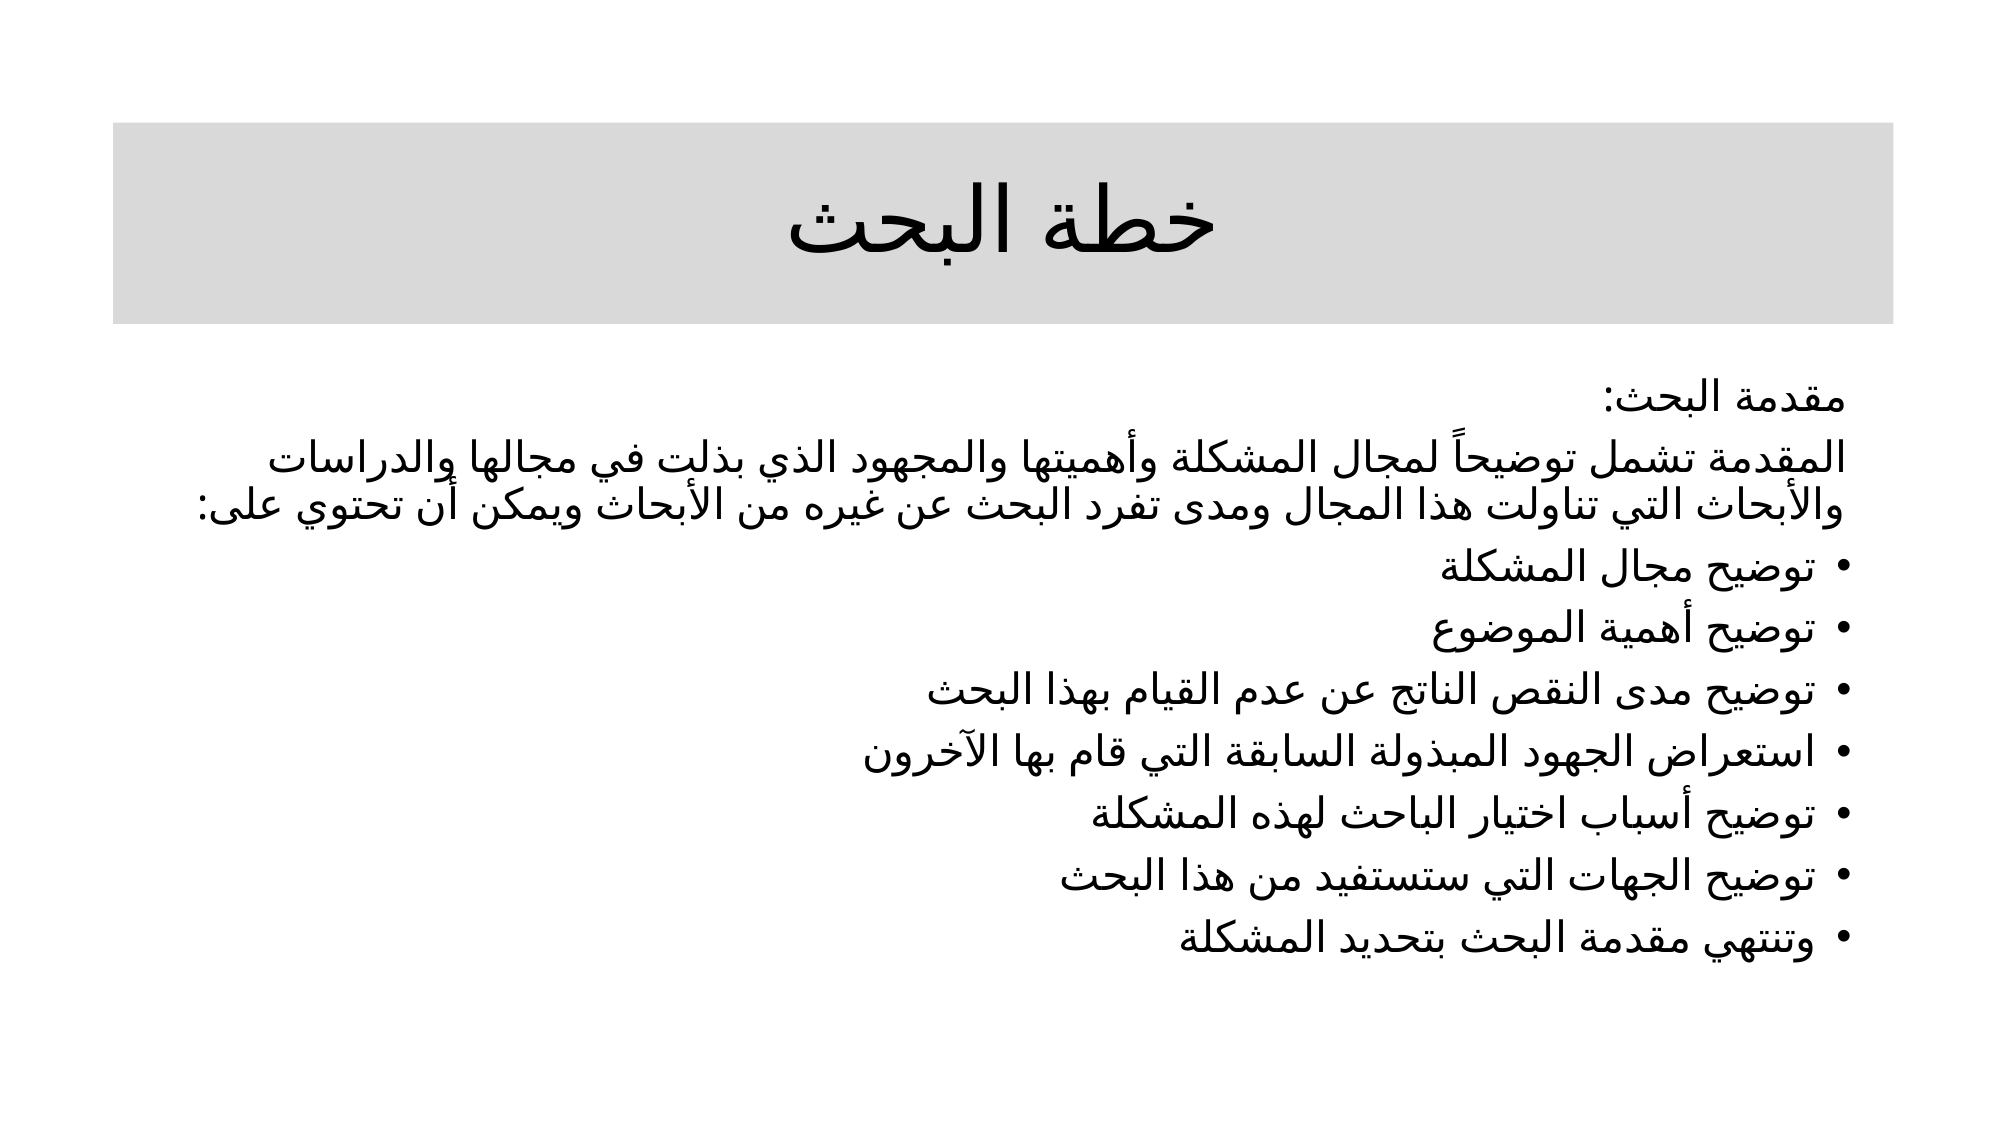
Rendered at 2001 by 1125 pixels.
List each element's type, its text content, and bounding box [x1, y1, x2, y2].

list مقدمة البحث: المقدمة تشمل توضيحاً لمجال المشكلة وأهميتها والمجهود الذي بذلت في مجالها والدراسات والأبحاث التي تناولت هذا المجال ومدى تفرد البحث عن غيره من الأبحاث ويمكن أن تحتوي على: توضيح مجال المشكلة توضيح أهمية الموضوع توضيح مدى النقص الناتج عن عدم القيام بهذا البحث استعراض الجهود المبذولة السابقة التي قام بها الآخرون توضيح أسباب اختيار الباحث لهذه المشكلة توضيح الجهات التي ستستفيد من هذا البحث وتنتهي مقدمة البحث بتحديد المشكلة [137, 299, 1863, 1014]
title خطة البحث [113, 122, 1894, 324]
